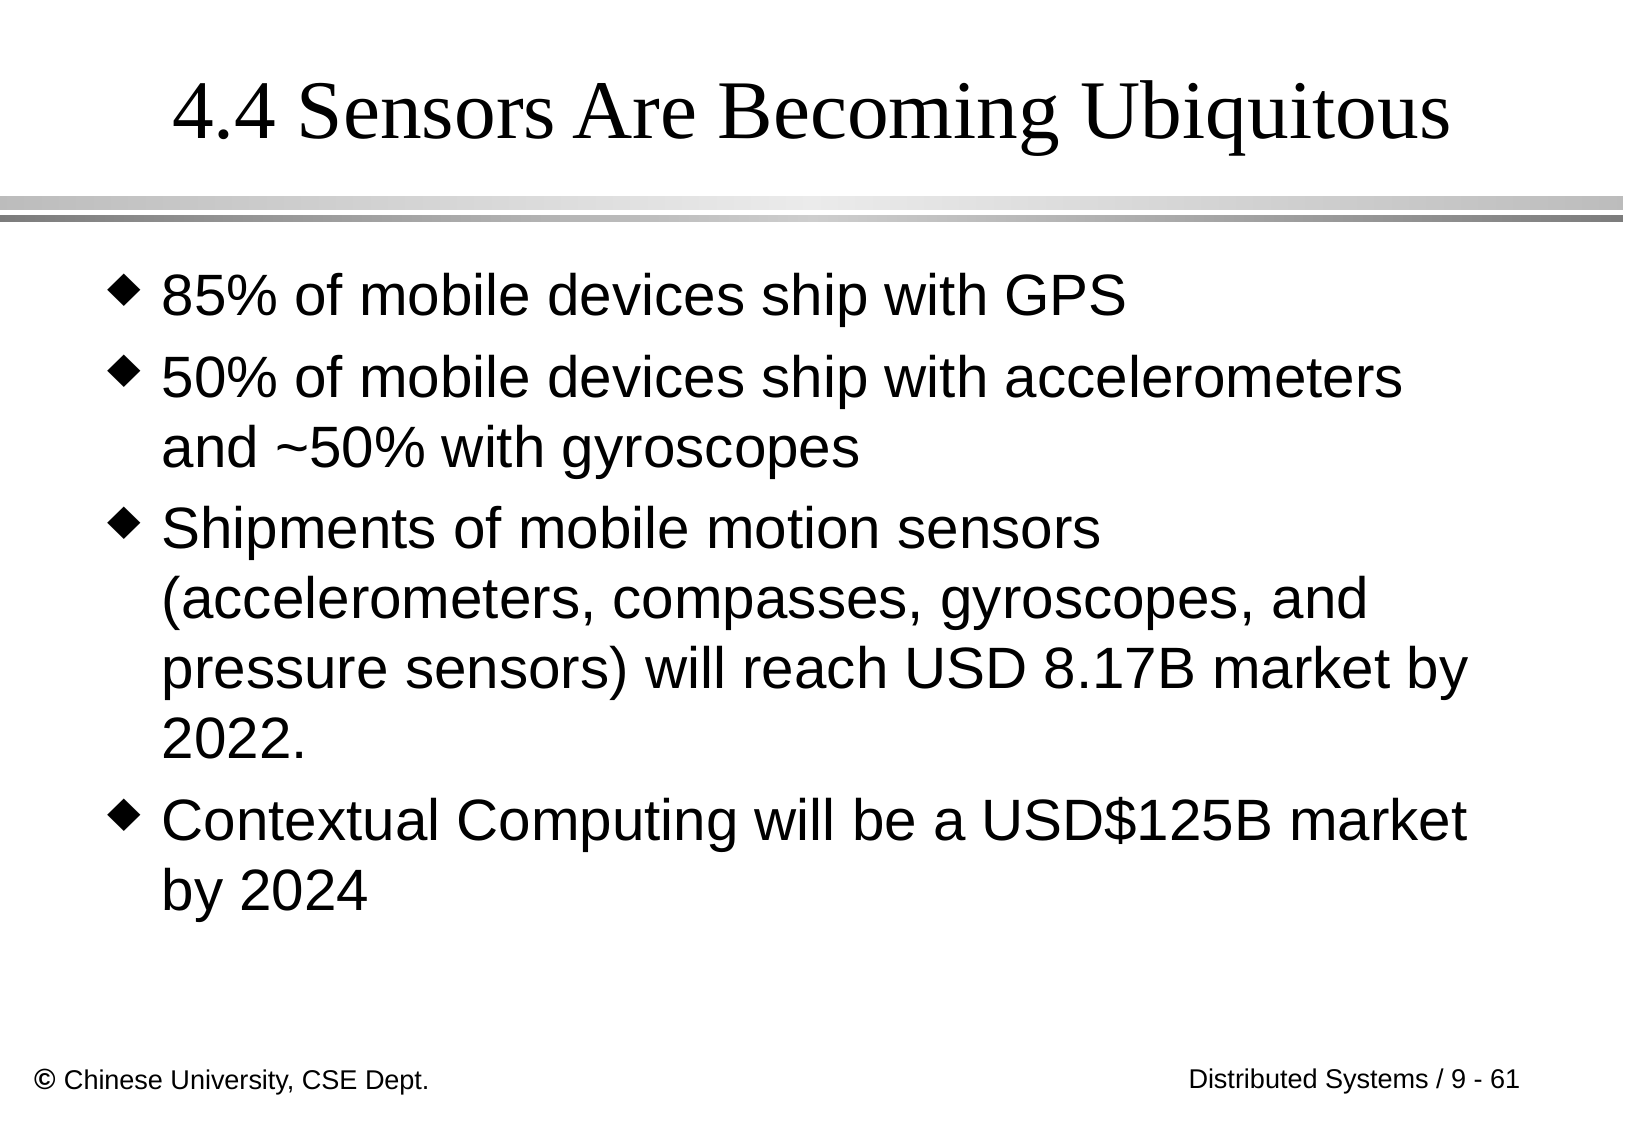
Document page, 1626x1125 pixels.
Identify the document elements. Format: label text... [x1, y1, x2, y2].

list 85% of mobile devices ship with GPS 50% of mobile devices ship with accelerometers and ~50% with gyroscopes Shipments of mobile motion sensors (accelerometers, compasses, gyroscopes, and pressure sensors) will reach USD 8.17B market by 2022. Contextual Computing will be a USD$125B market by 2024 [92, 249, 1526, 1038]
title 4.4 Sensors Are Becoming Ubiquitous [49, 62, 1576, 163]
